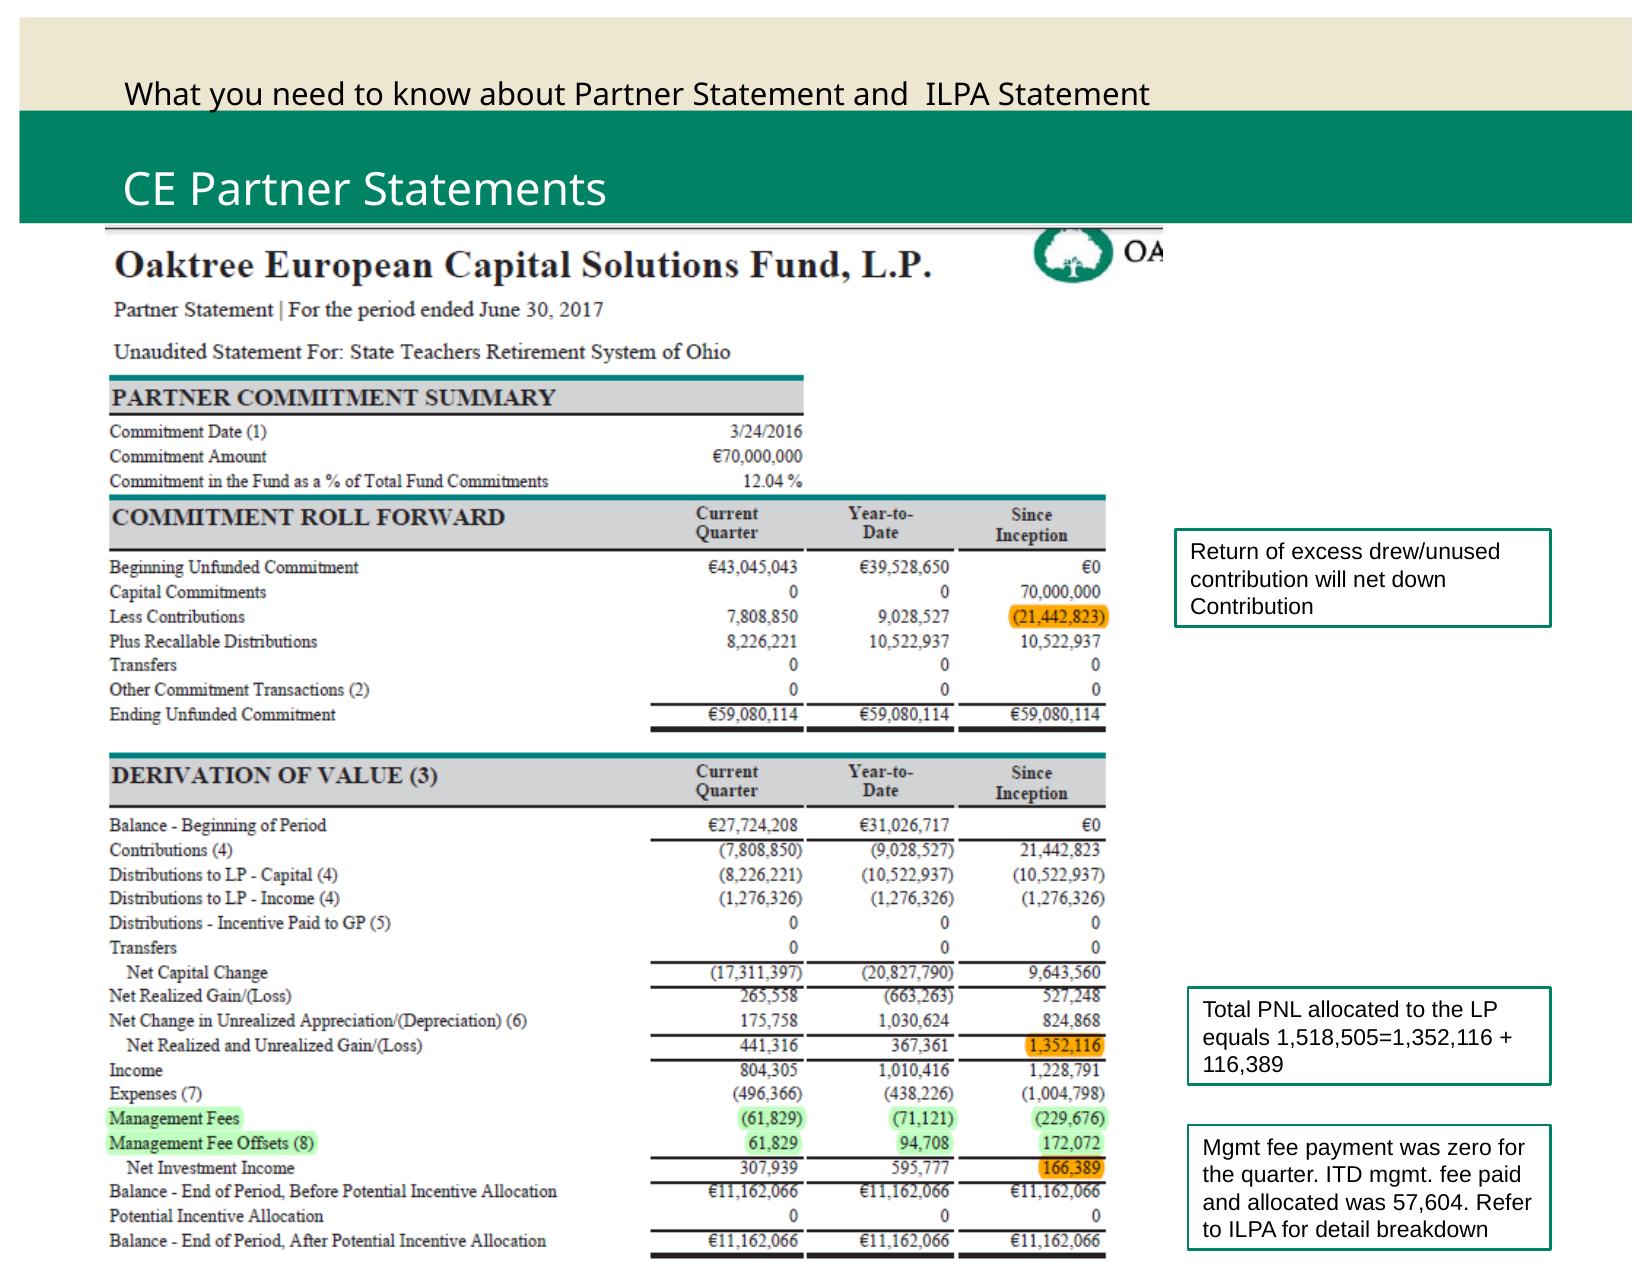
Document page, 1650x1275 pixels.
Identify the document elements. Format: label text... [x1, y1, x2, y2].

text_box Mgmt fee payment was zero for the quarter. ITD mgmt. fee paid and allocated was 57,604. Refer to ILPA for detail breakdown [1187, 1124, 1551, 1250]
text_box Return of excess drew/unused contribution will net down Contribution [1175, 529, 1551, 627]
title CE Partner Statements [105, 142, 1591, 231]
picture [105, 224, 1163, 1267]
text_box Total PNL allocated to the LP equals 1,518,505=1,352,116 + 116,389 [1187, 987, 1551, 1085]
